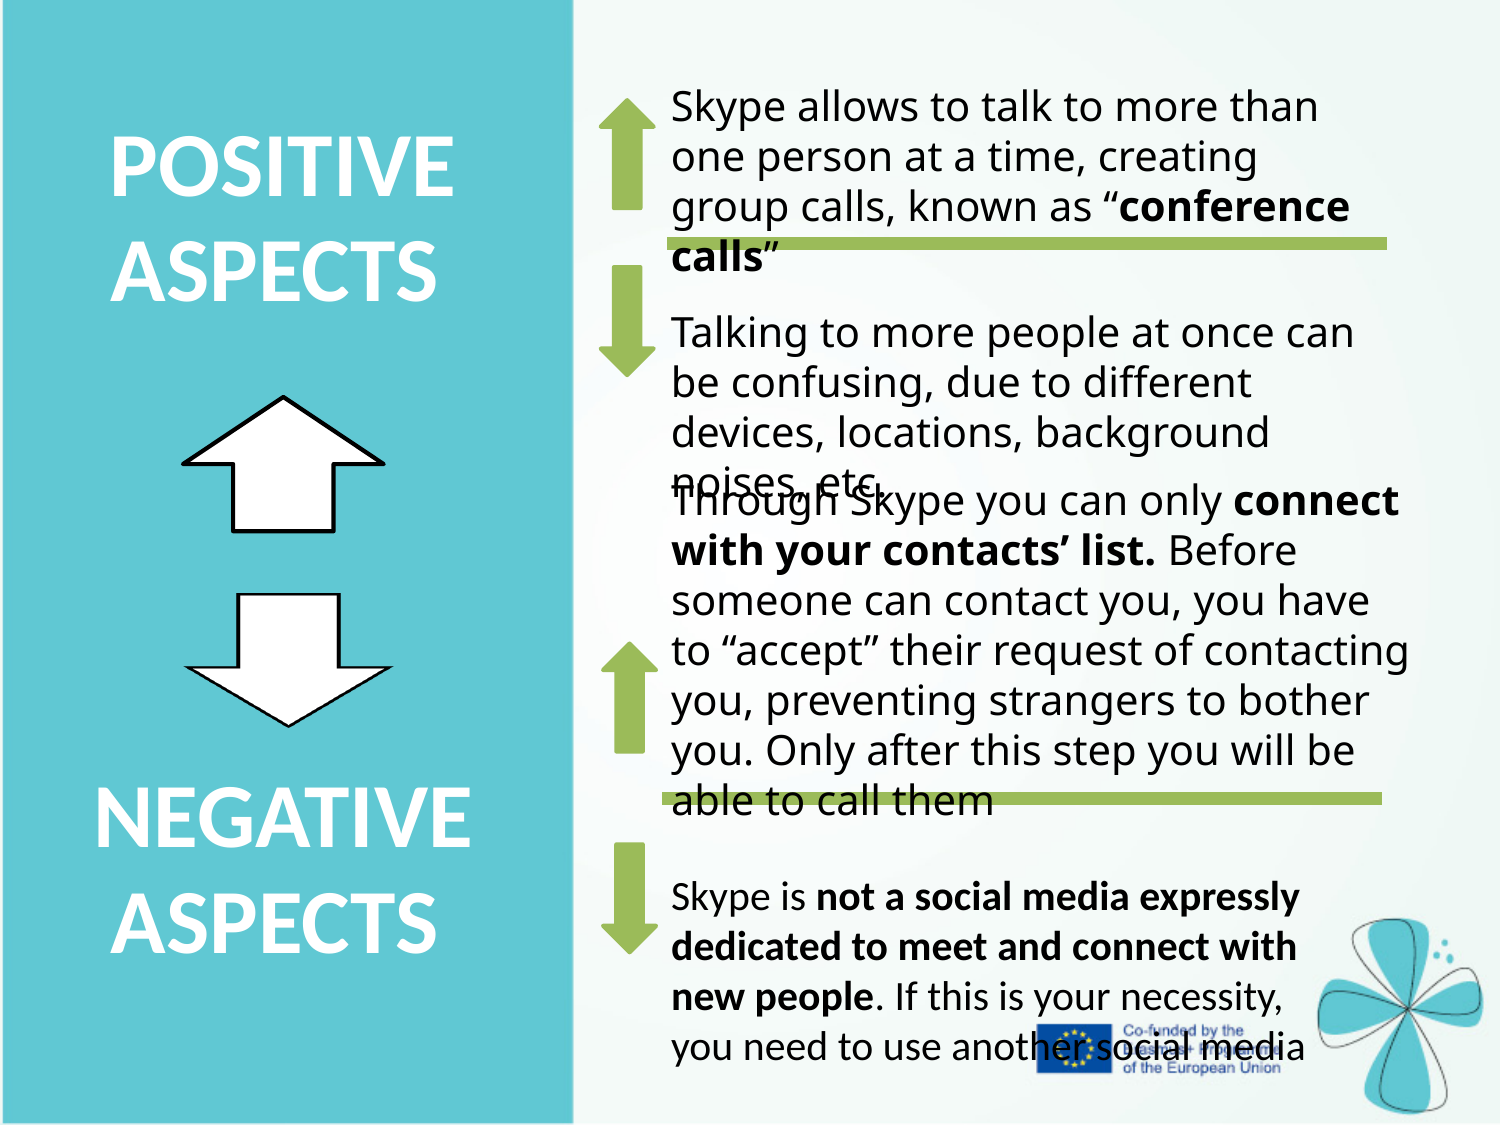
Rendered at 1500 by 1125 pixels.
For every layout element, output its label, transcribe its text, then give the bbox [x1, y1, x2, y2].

picture [0, 0, 1500, 1125]
table_header positive aspects [52, 114, 515, 325]
text_box [598, 98, 656, 211]
text_box [180, 395, 386, 534]
text_box [598, 265, 656, 378]
text_box Through Skype you can only connect with your contacts’ list. Before someone can contact you, you have to “accept” their request of contacting you, preventing strangers to bother you. Only after this step you will be able to call them Skype is not a social media expressly dedicated to meet and connect with new people. If this is your necessity, you need to use another social media [656, 466, 1435, 1077]
table_header NEGAtive aspects [52, 765, 515, 976]
text_box Skype allows to talk to more than one person at a time, creating group calls, known as “conference calls” Talking to more people at once can be confusing, due to different devices, locations, background noises, etc. [656, 71, 1389, 466]
text_box [601, 842, 656, 955]
text_box [601, 641, 656, 754]
